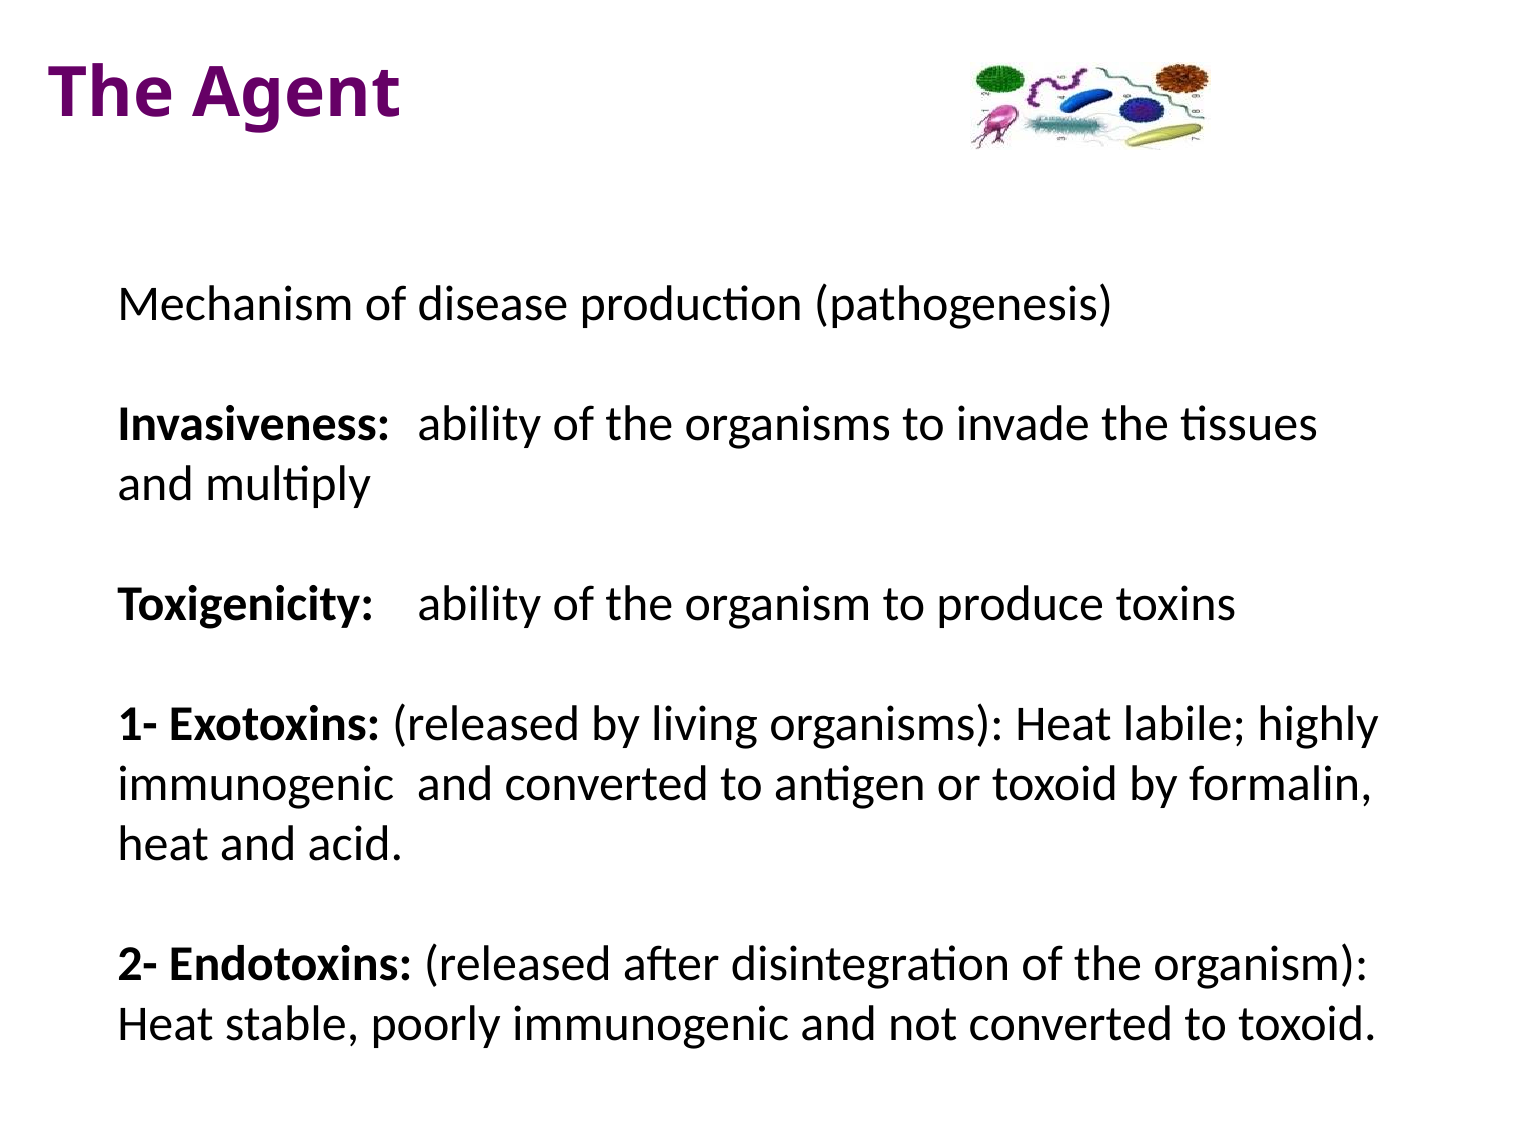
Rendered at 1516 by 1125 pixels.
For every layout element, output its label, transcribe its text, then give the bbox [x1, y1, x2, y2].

text_box Mechanism of disease production (pathogenesis) Invasiveness: ability of the organisms to invade the tissues and multiply Toxigenicity: ability of the organism to produce toxins 1- Exotoxins: (released by living organisms): Heat labile; highly immunogenic and converted to antigen or toxoid by formalin, heat and acid. 2- Endotoxins: (released after disintegration of the organism): Heat stable, poorly immunogenic and not converted to toxoid. [102, 262, 1402, 900]
picture [970, 62, 1211, 150]
title The Agent [32, 0, 1397, 188]
